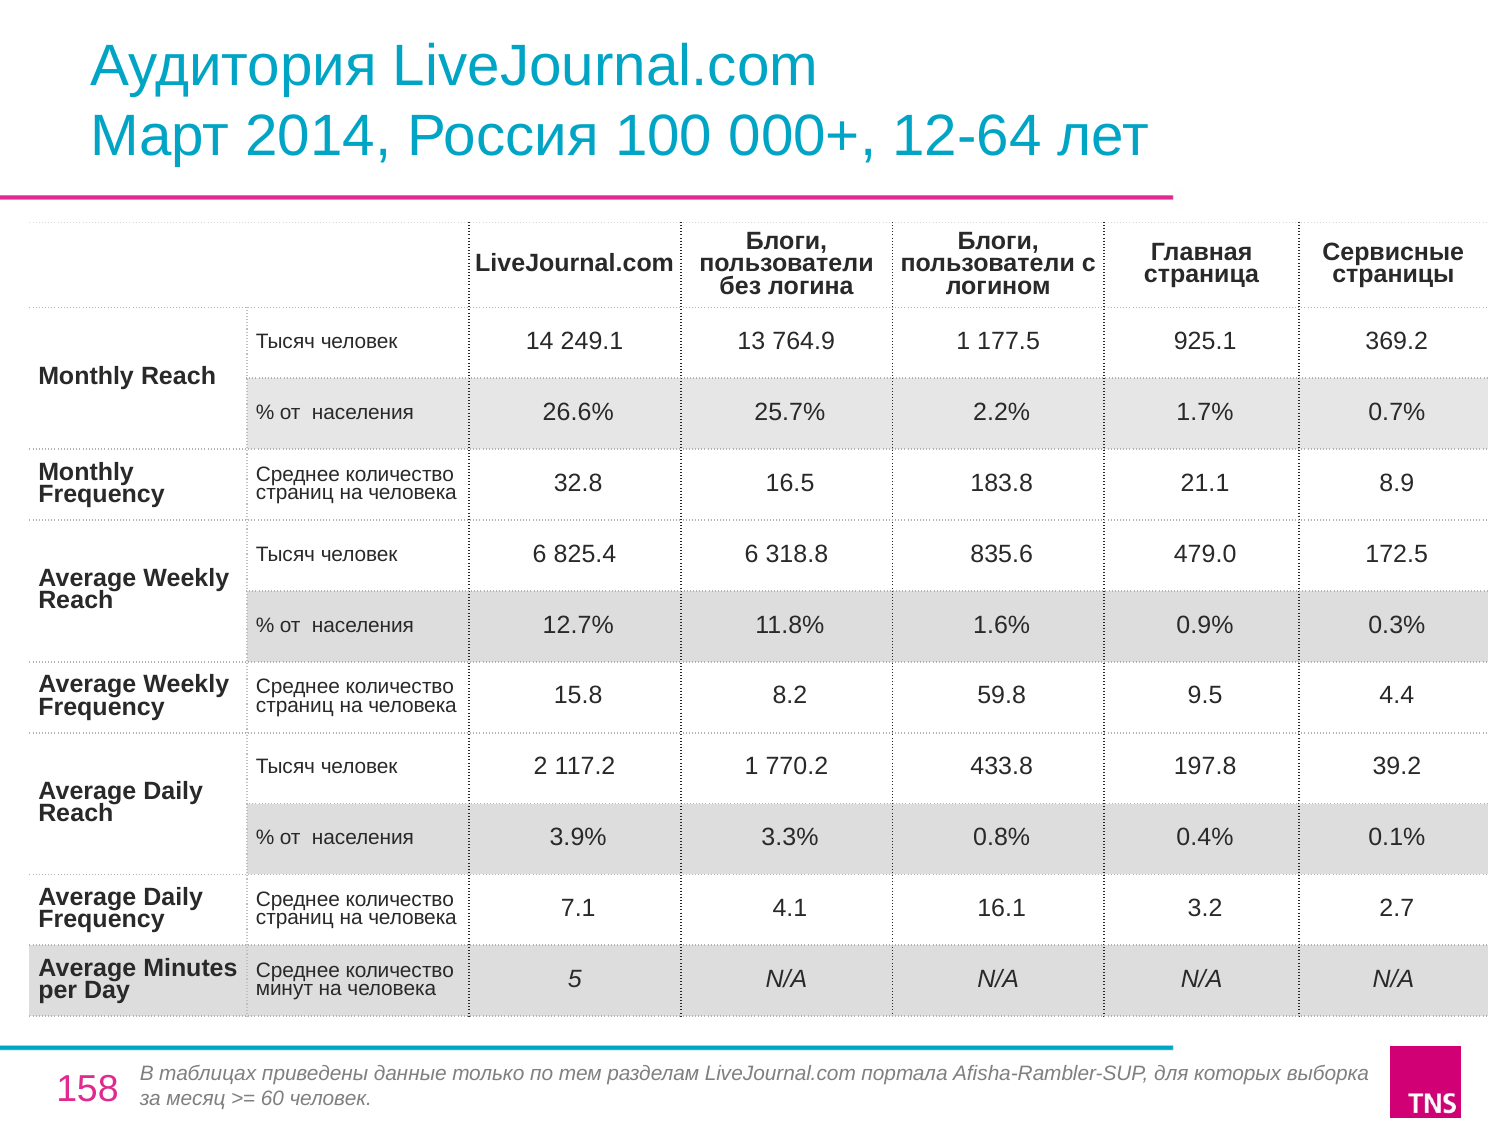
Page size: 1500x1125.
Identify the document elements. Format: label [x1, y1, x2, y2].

table_header [29, 223, 1488, 308]
text_box [125, 1052, 1400, 1117]
table_cell [29, 308, 1488, 1016]
picture [0, 0, 1500, 1125]
slide_number [40, 1055, 392, 1125]
title [74, 8, 1476, 187]
